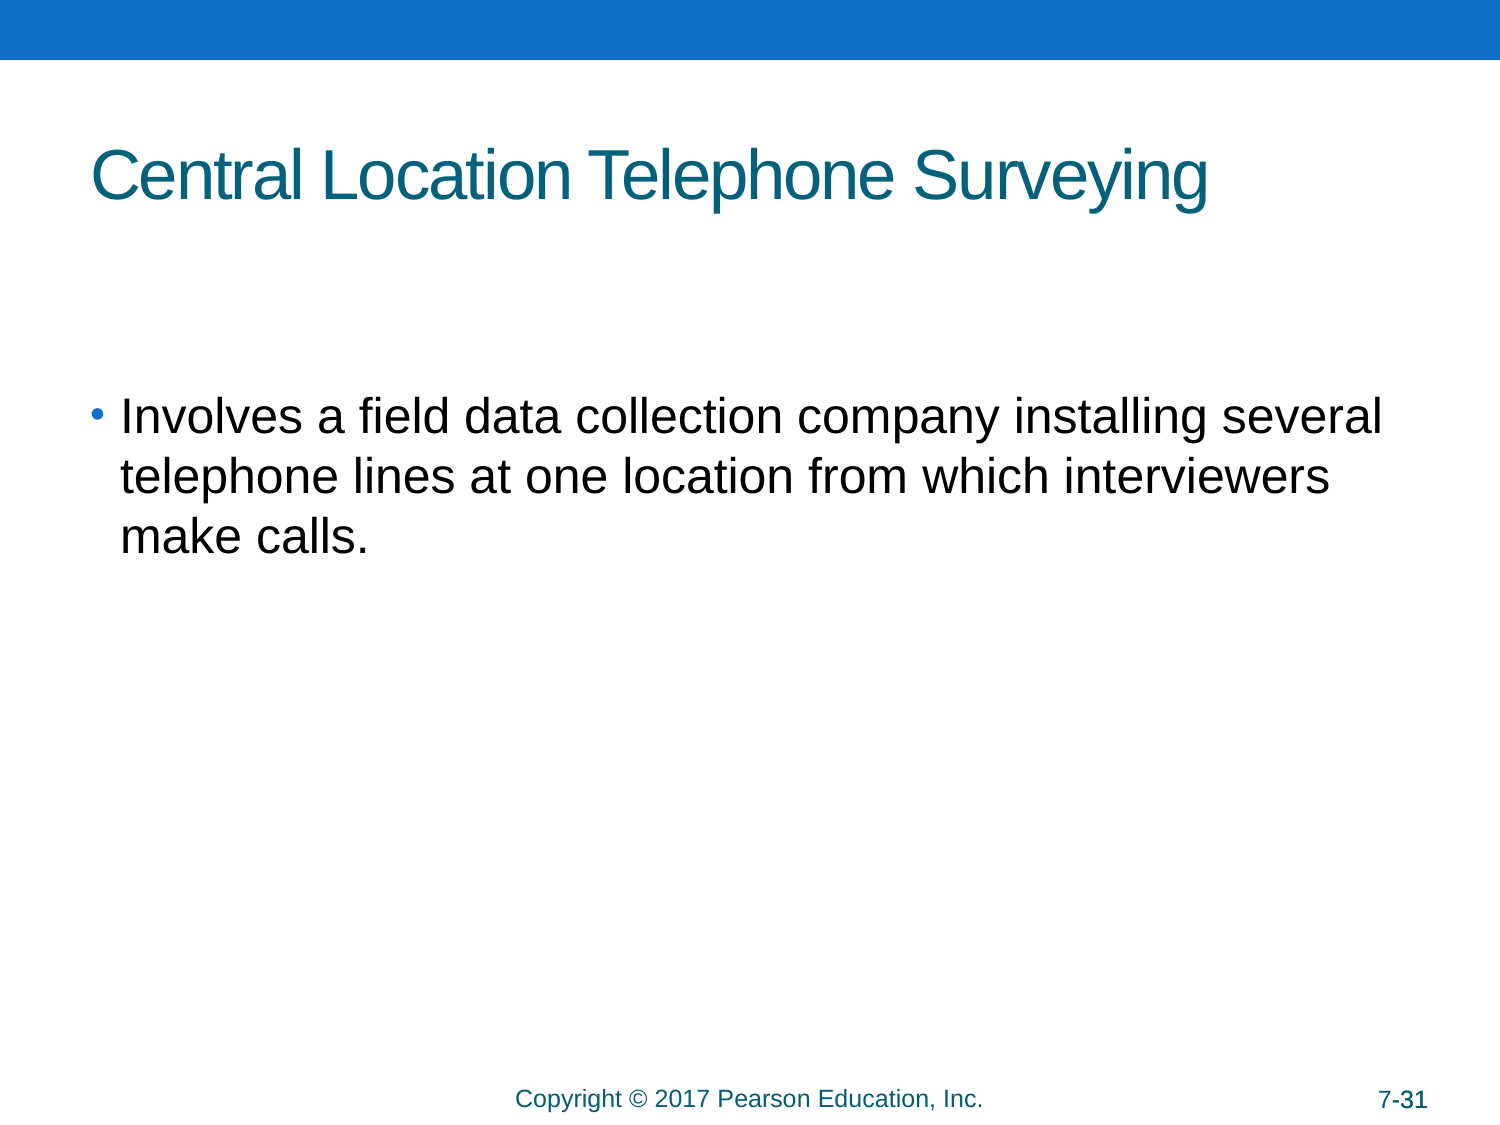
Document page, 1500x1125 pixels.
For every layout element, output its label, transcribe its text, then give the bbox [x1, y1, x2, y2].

title Central Location Telephone Surveying [75, 90, 1425, 253]
list Involves a field data collection company installing several telephone lines at one location from which interviewers make calls. [75, 376, 1425, 1125]
